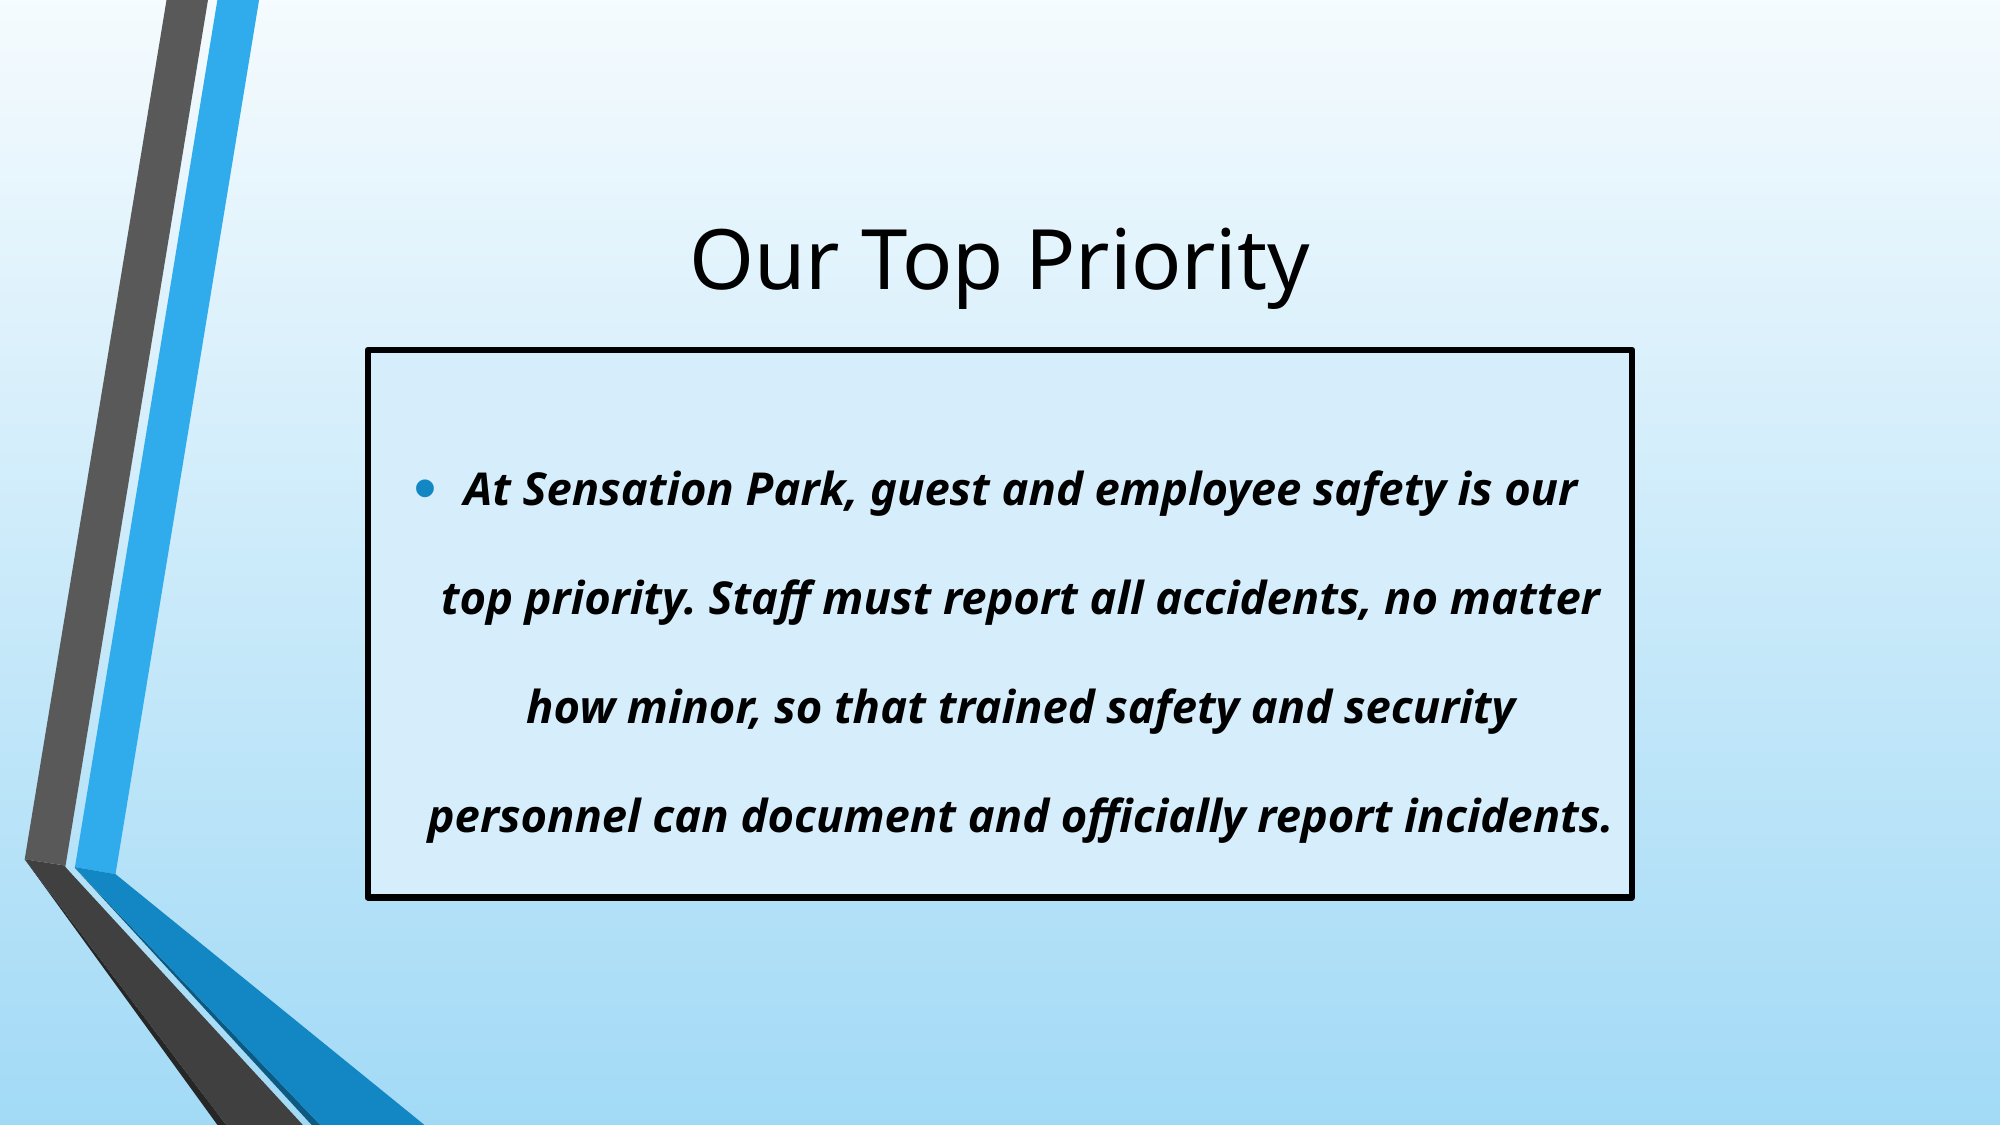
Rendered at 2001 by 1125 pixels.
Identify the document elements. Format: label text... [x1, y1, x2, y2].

list At Sensation Park, guest and employee safety is our top priority. Staff must report all accidents, no matter how minor, so that trained safety and security personnel can document and officially report incidents. [367, 350, 1633, 898]
title Our Top Priority [178, 112, 1822, 400]
